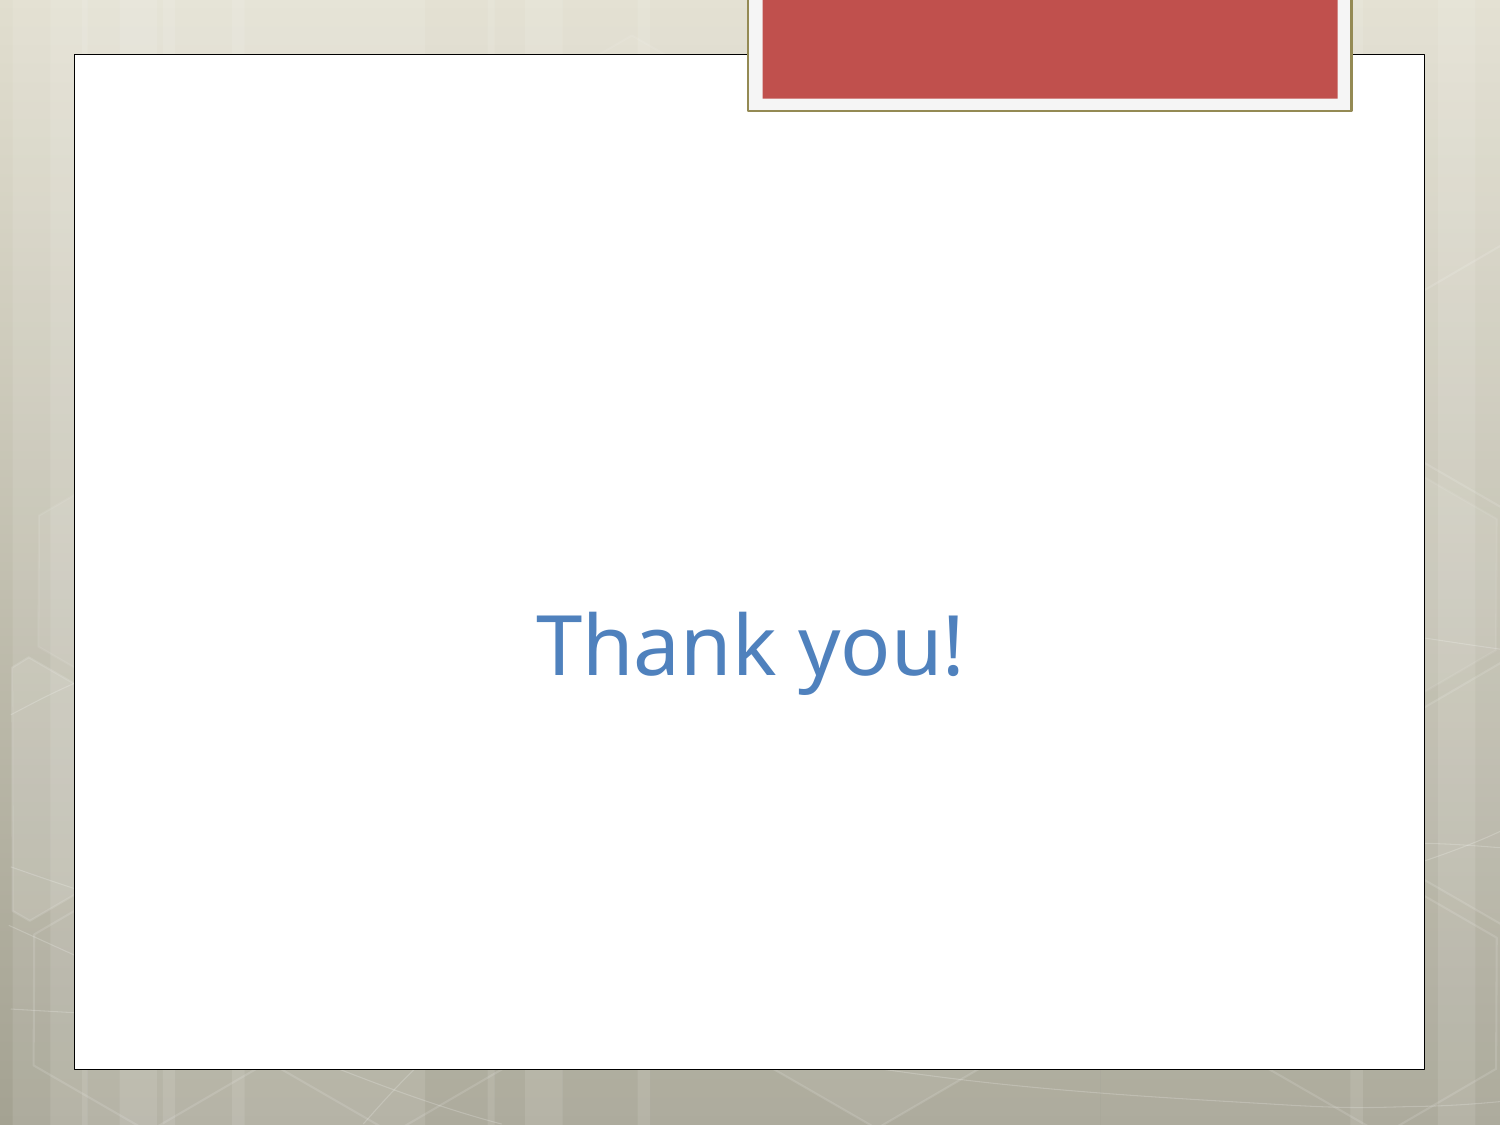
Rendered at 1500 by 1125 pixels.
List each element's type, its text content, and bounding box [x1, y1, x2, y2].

title Thank you! [206, 475, 1296, 700]
